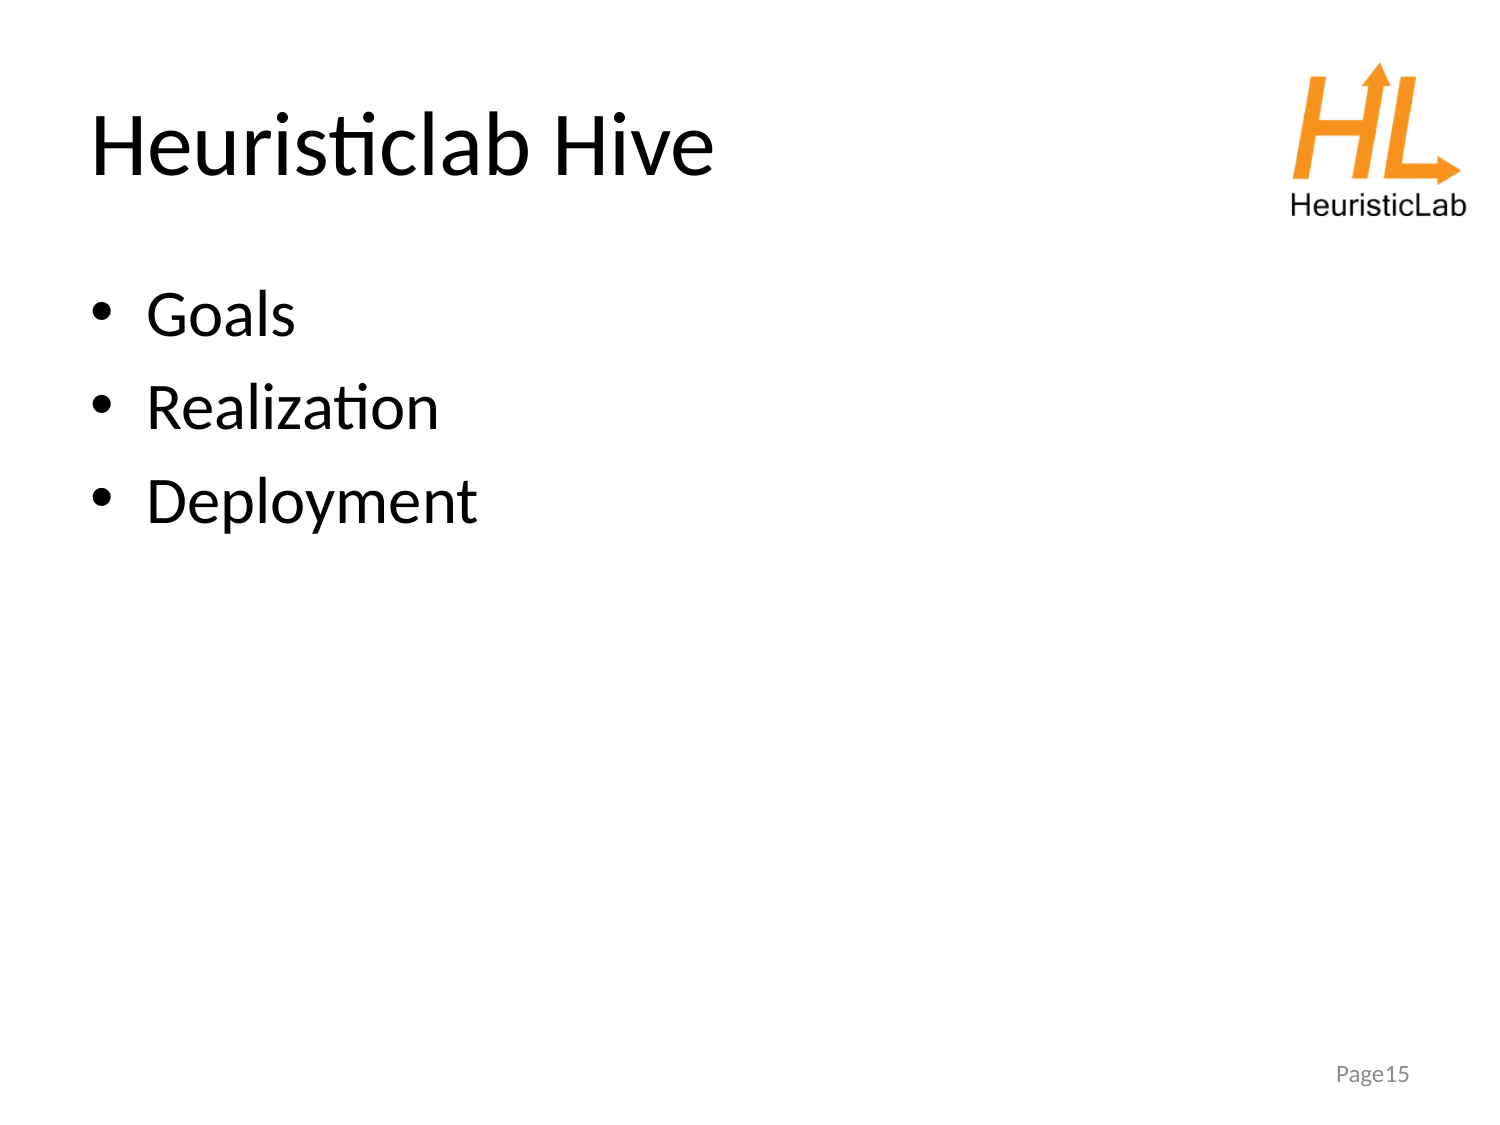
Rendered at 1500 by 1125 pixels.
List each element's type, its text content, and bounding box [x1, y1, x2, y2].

picture [1281, 27, 1474, 244]
list Goals Realization Deployment [75, 262, 1425, 1005]
title Heuristiclab Hive [75, 45, 1282, 233]
slide_number Page15 [1074, 1042, 1425, 1103]
